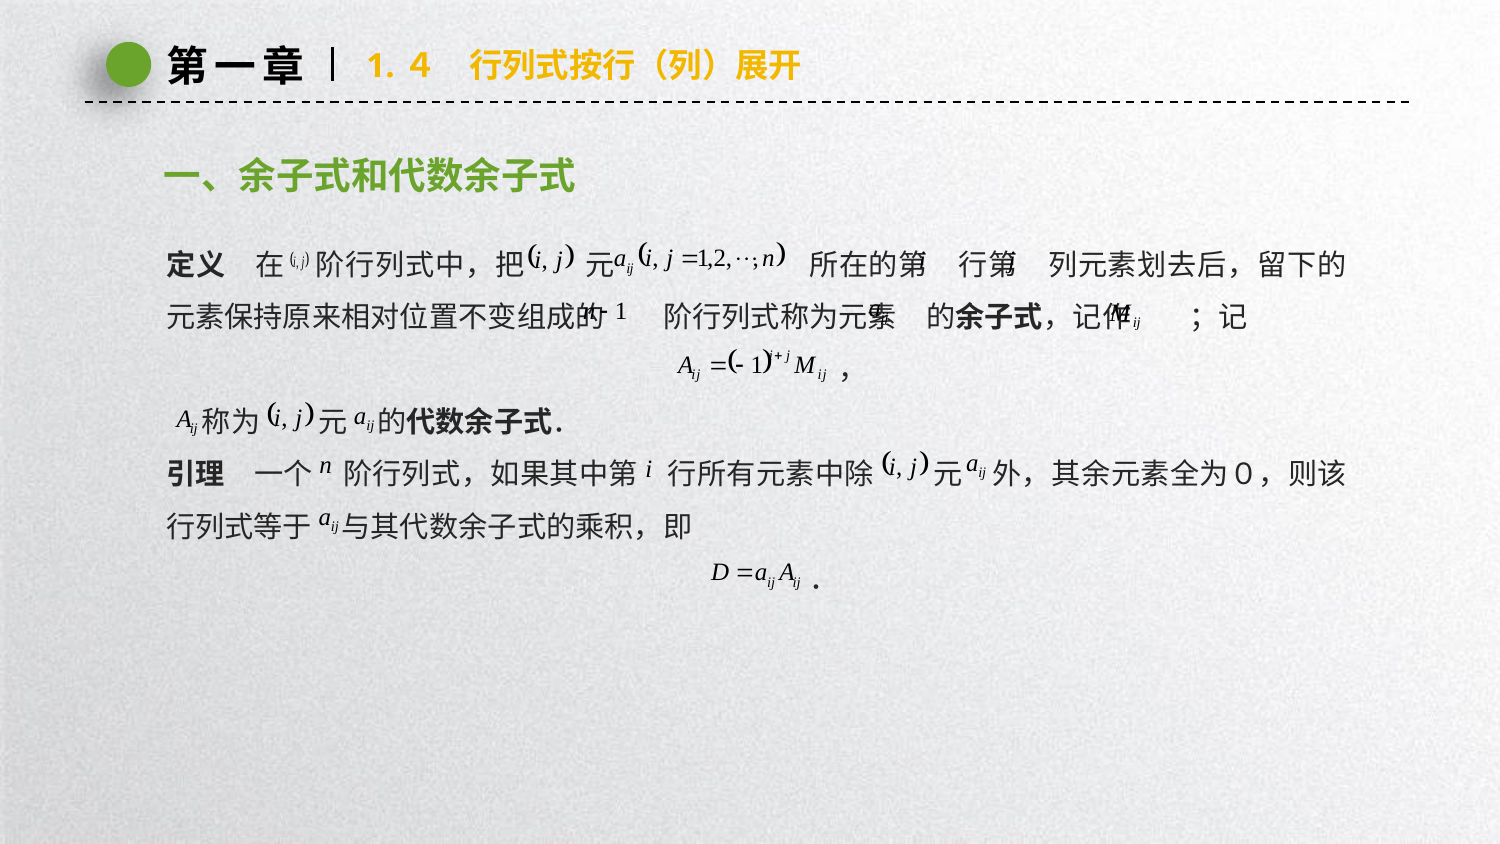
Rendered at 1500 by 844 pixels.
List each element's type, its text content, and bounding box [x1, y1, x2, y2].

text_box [1105, 296, 1148, 337]
picture [0, 0, 1500, 844]
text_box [314, 499, 345, 540]
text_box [672, 343, 831, 389]
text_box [263, 401, 316, 438]
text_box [961, 446, 992, 487]
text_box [349, 399, 380, 440]
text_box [578, 296, 630, 326]
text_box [315, 456, 337, 481]
text_box [104, 39, 152, 90]
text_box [170, 401, 205, 442]
text_box 第一章 [152, 32, 320, 97]
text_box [642, 456, 658, 485]
text_box 定义 在 阶行列式中，把 元 所在的第 行第 列元素划去后，留下的元素保持原来相对位置不变组成的 阶行列式称为元素 的余子式，记作 ；记 ， 称为 元 的代数余子式． 引理 一个 阶行列式，如果其中第 行所有元素中除 元 外，其余元素全为０，则该行列式等于 与其代数余子式的乘积，即 ． [151, 220, 1362, 603]
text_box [523, 243, 577, 280]
text_box 一、余子式和代数余子式 [148, 144, 1360, 205]
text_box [706, 555, 807, 596]
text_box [609, 241, 788, 282]
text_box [915, 247, 931, 276]
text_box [864, 291, 894, 332]
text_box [878, 450, 931, 487]
text_box 1.４ 行列式按行（列）展开 [351, 37, 817, 92]
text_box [999, 246, 1022, 279]
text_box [288, 251, 311, 275]
